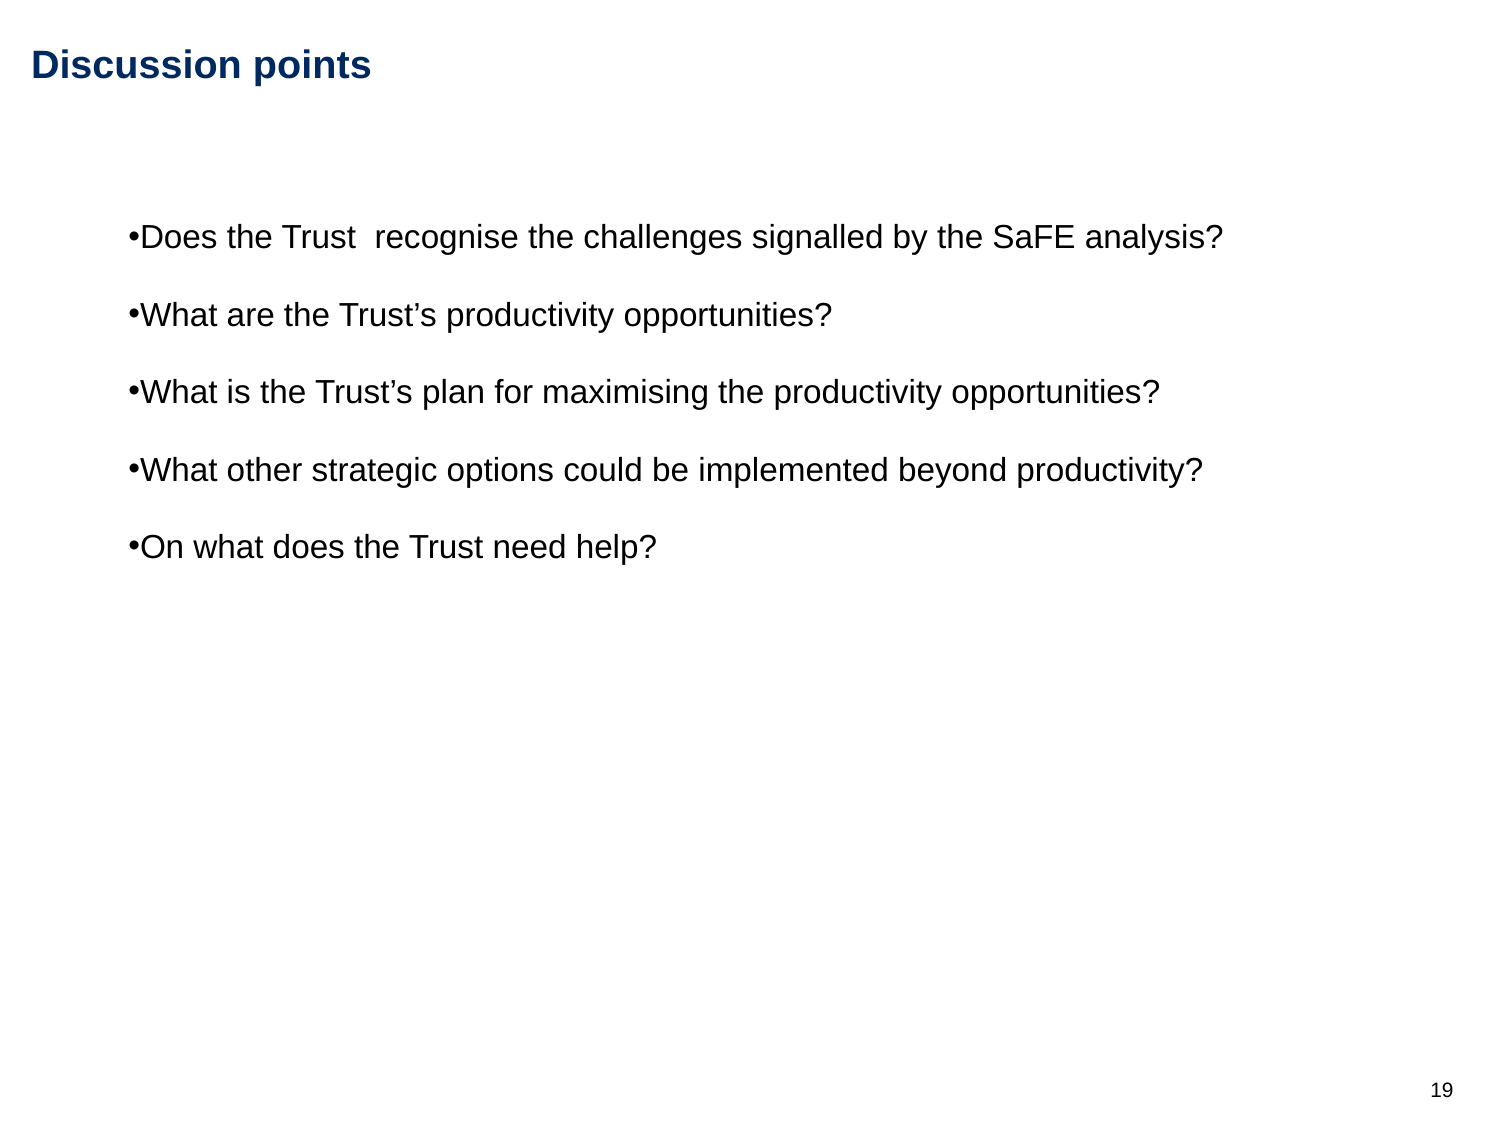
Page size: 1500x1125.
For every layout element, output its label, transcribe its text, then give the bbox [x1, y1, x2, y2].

text_box 19 [1430, 1077, 1463, 1103]
title Discussion points [30, 38, 1474, 88]
text_box Does the Trust recognise the challenges signalled by the SaFE analysis? What are the Trust’s productivity opportunities? What is the Trust’s plan for maximising the productivity opportunities? What other strategic options could be implemented beyond productivity? On what does the Trust need help? [39, 208, 1483, 651]
